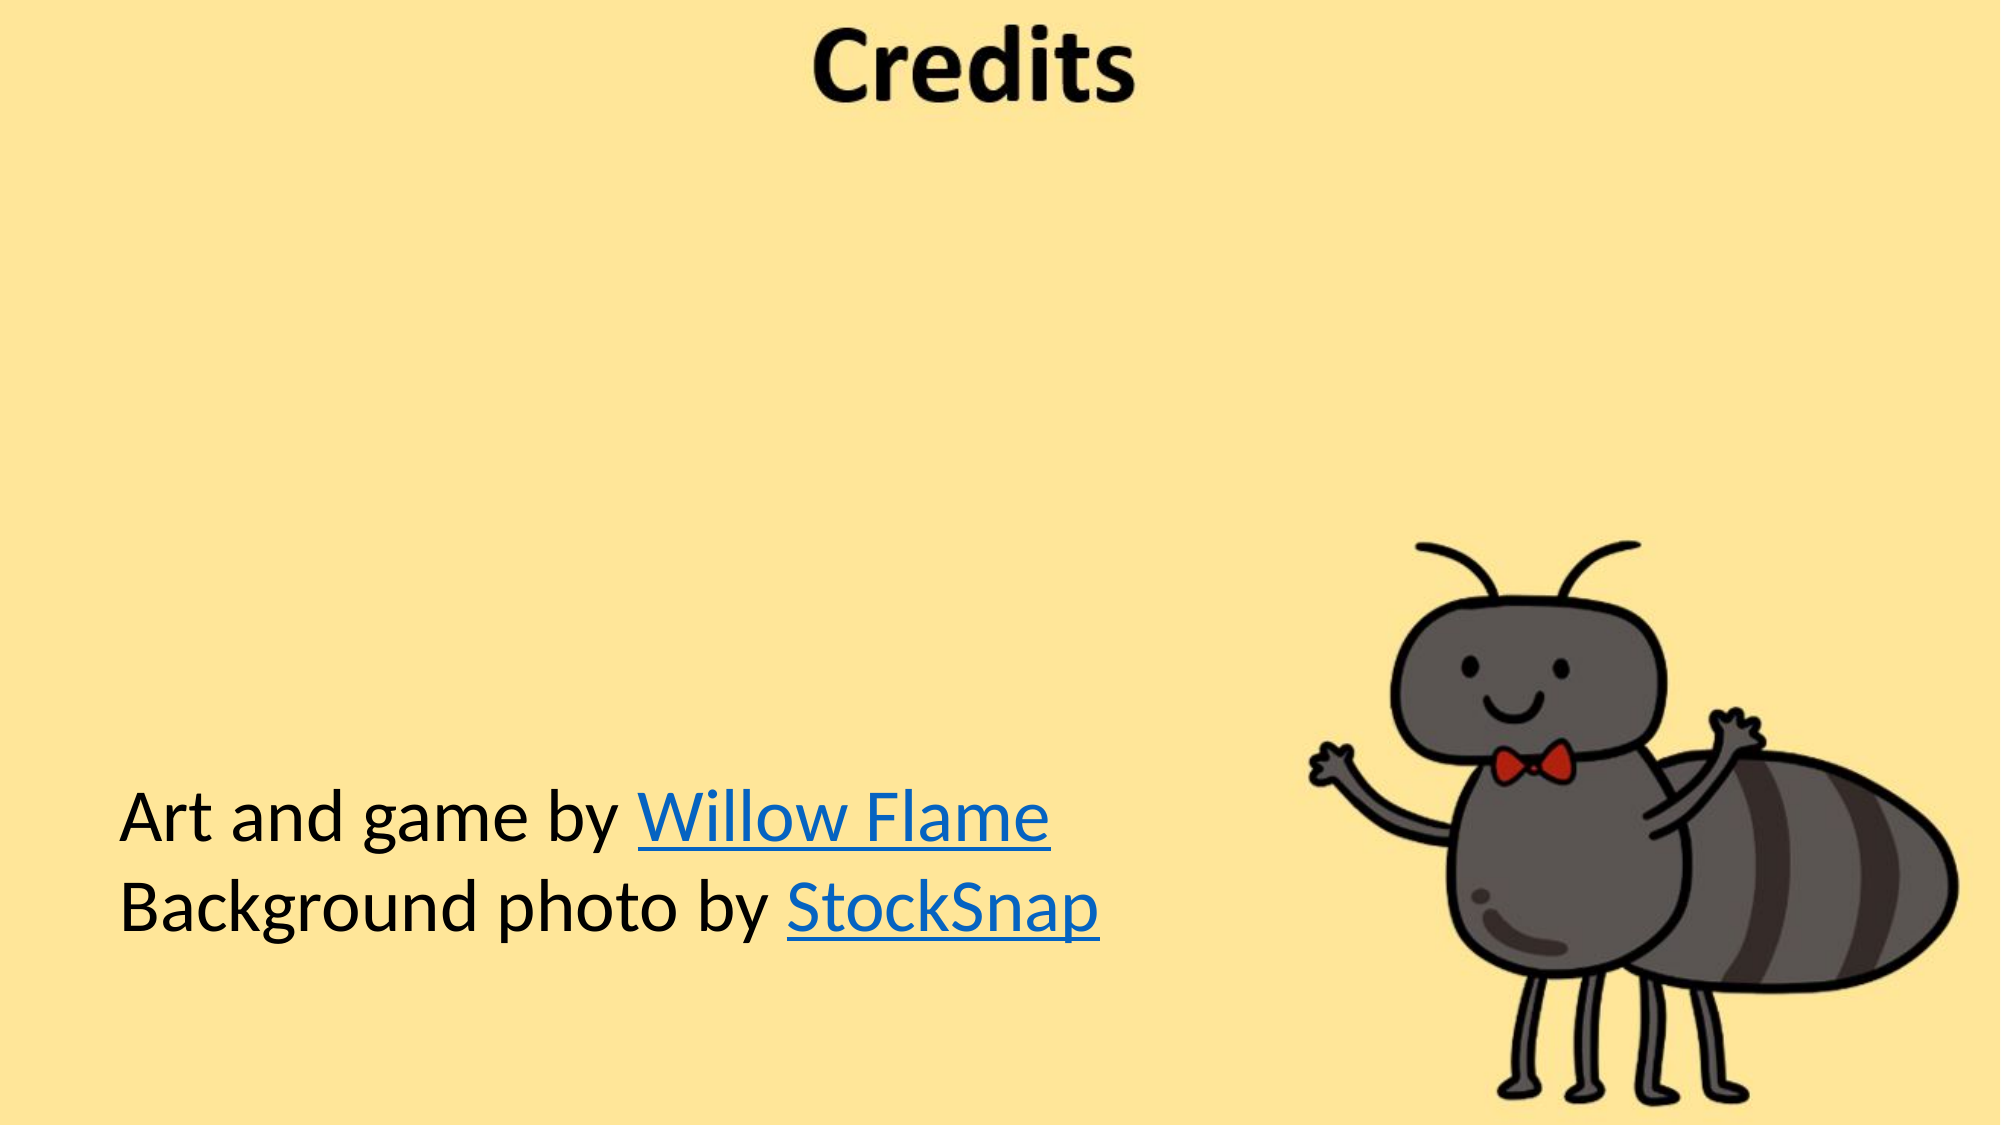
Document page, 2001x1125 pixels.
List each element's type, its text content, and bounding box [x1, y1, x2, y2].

picture [0, 0, 2001, 1125]
text_box Art and game by Willow Flame Background photo by StockSnap [104, 759, 1921, 954]
